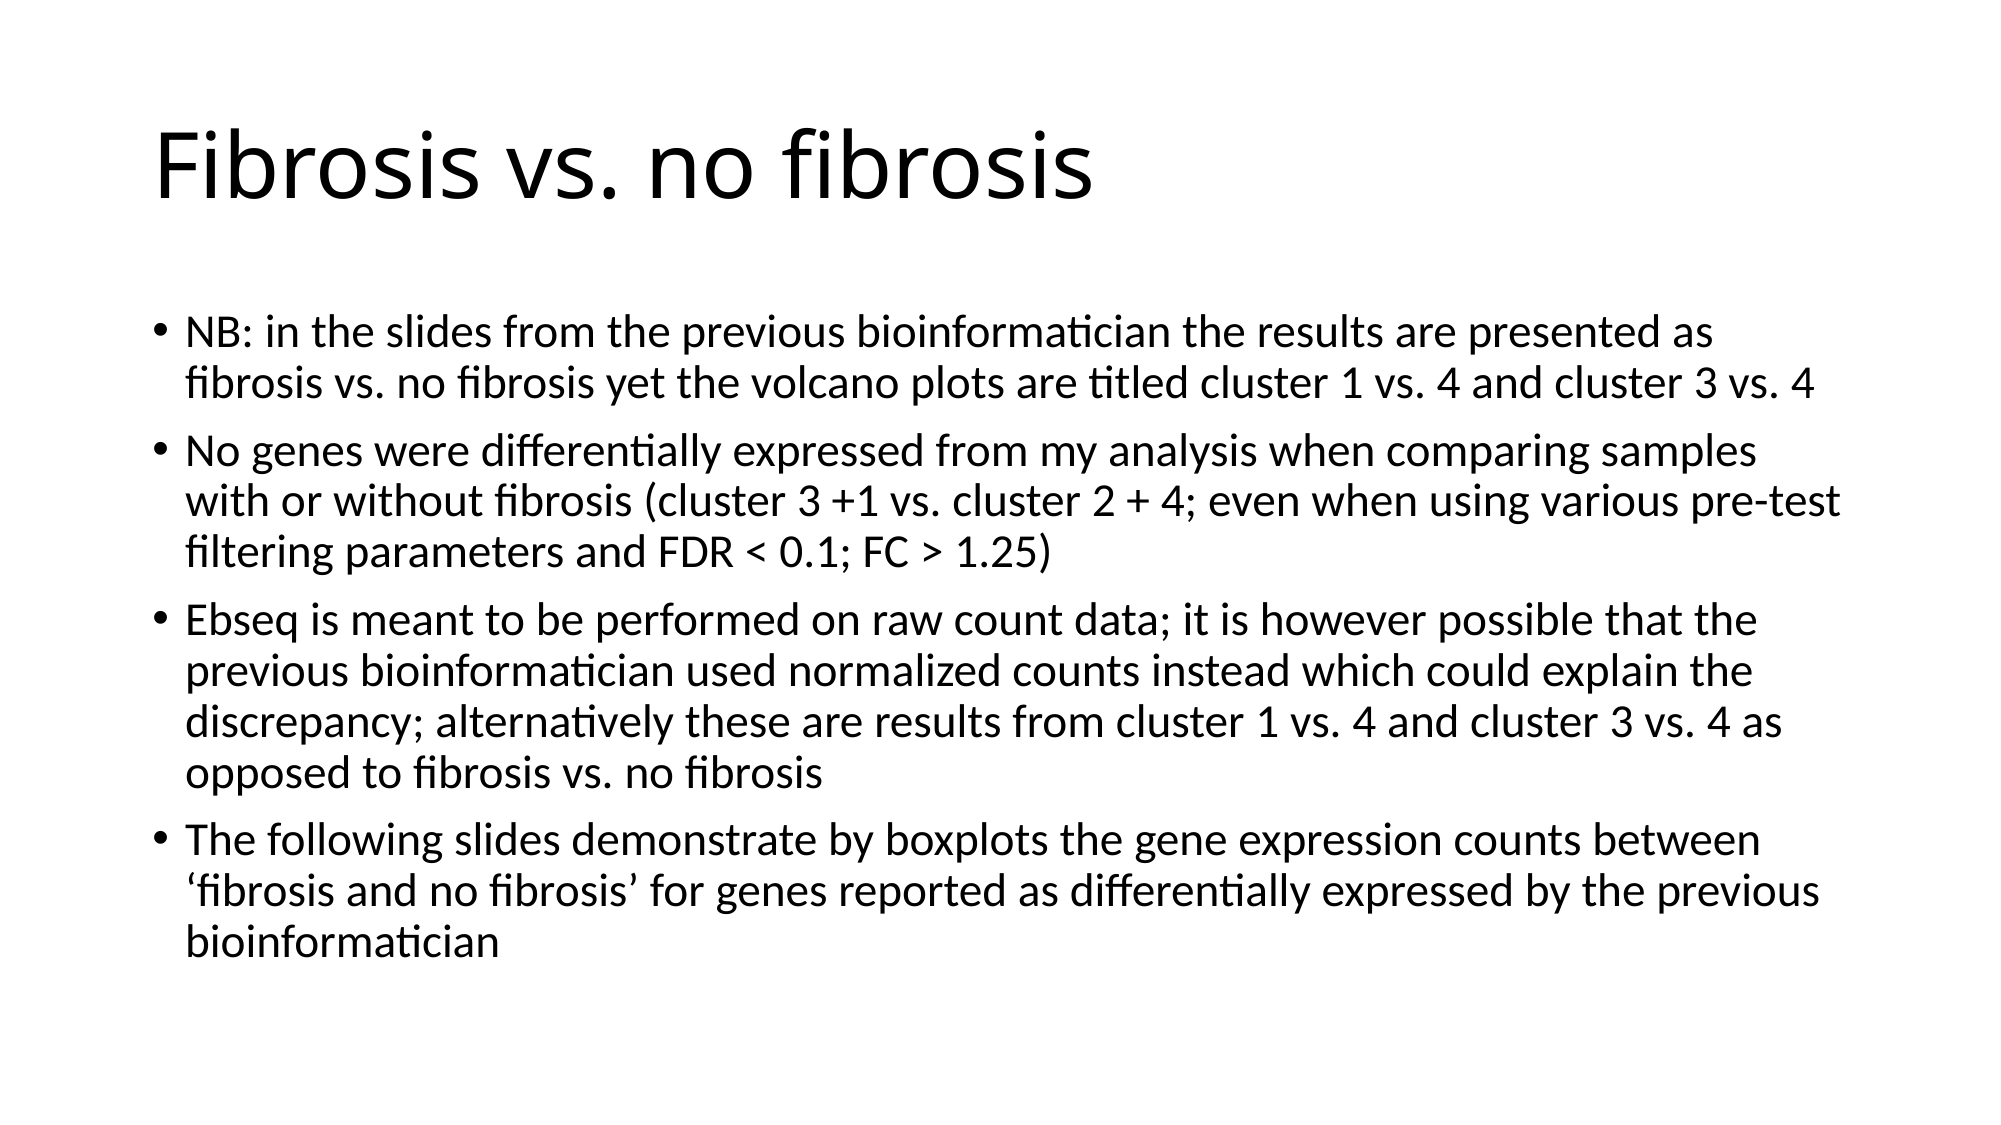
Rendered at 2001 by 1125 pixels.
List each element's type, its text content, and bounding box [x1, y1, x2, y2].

list NB: in the slides from the previous bioinformatician the results are presented as fibrosis vs. no fibrosis yet the volcano plots are titled cluster 1 vs. 4 and cluster 3 vs. 4 No genes were differentially expressed from my analysis when comparing samples with or without fibrosis (cluster 3 +1 vs. cluster 2 + 4; even when using various pre-test filtering parameters and FDR < 0.1; FC > 1.25) Ebseq is meant to be performed on raw count data; it is however possible that the previous bioinformatician used normalized counts instead which could explain the discrepancy; alternatively these are results from cluster 1 vs. 4 and cluster 3 vs. 4 as opposed to fibrosis vs. no fibrosis The following slides demonstrate by boxplots the gene expression counts between ‘fibrosis and no fibrosis’ for genes reported as differentially expressed by the previous bioinformatician [137, 299, 1863, 1014]
title Fibrosis vs. no fibrosis [137, 59, 1863, 278]
